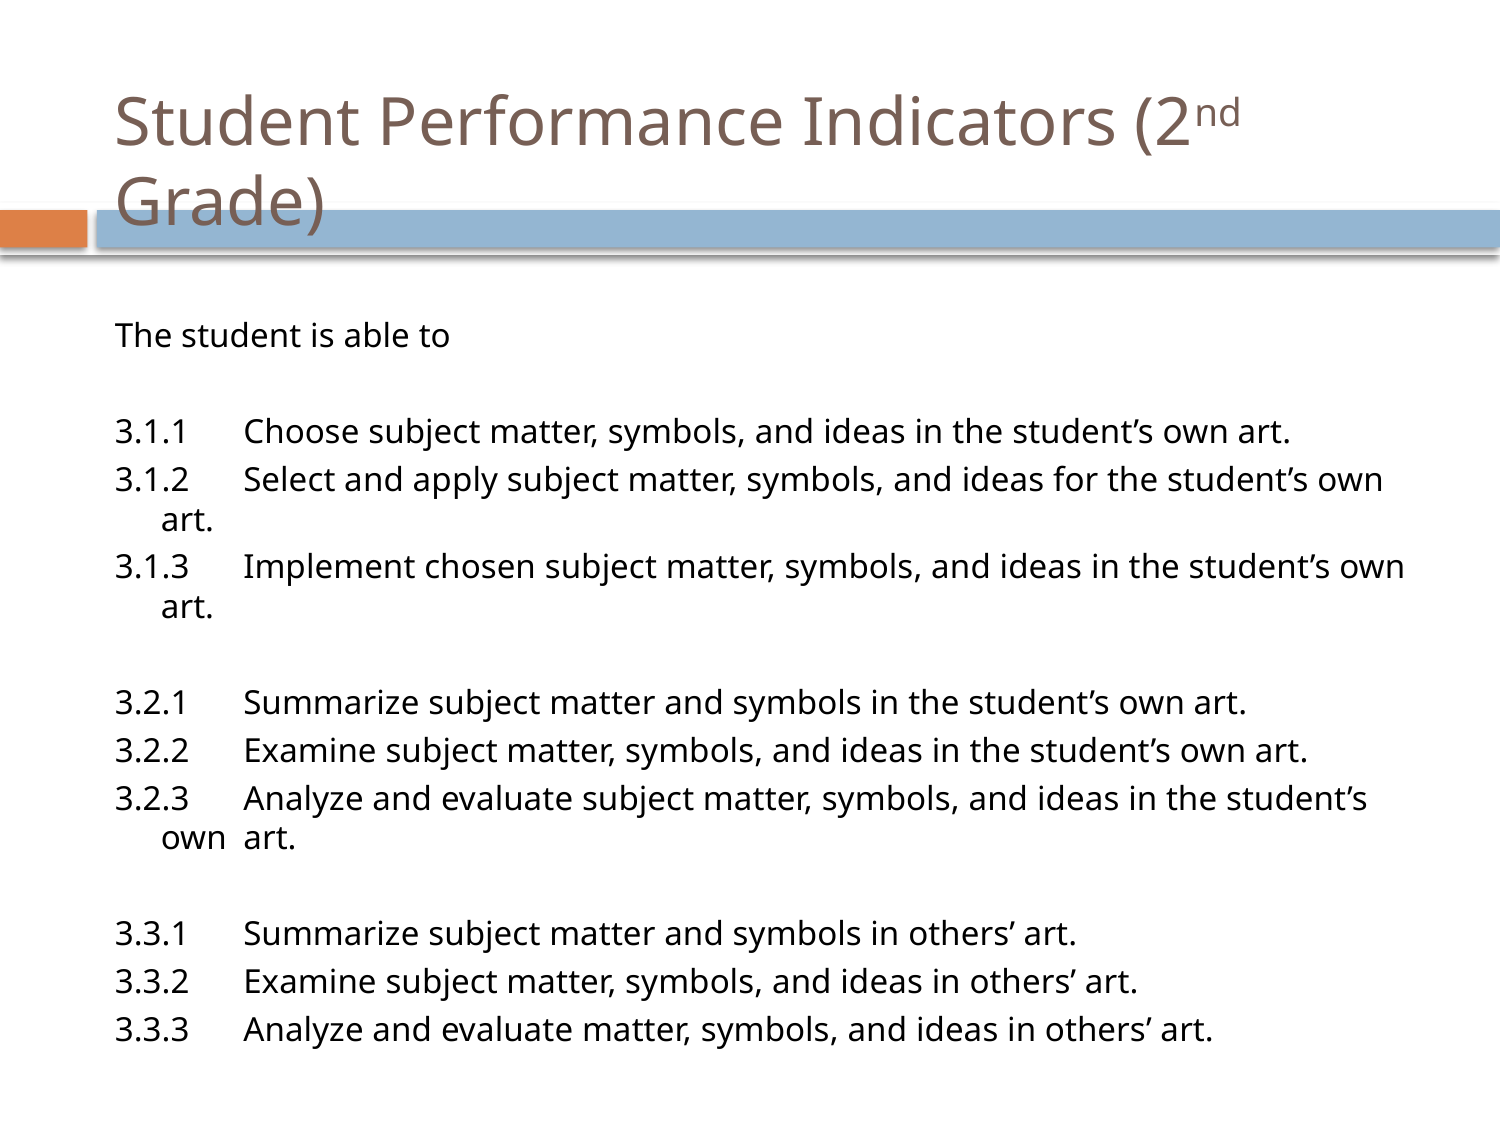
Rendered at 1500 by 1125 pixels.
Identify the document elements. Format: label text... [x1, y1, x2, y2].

title Student Performance Indicators (2nd Grade) [99, 70, 1438, 295]
list The student is able to 3.1.1 Choose subject matter, symbols, and ideas in the student’s own art. 3.1.2 Select and apply subject matter, symbols, and ideas for the student’s own art. 3.1.3 Implement chosen subject matter, symbols, and ideas in the student’s own art. 3.2.1 Summarize subject matter and symbols in the student’s own art. 3.2.2 Examine subject matter, symbols, and ideas in the student’s own art. 3.2.3 Analyze and evaluate subject matter, symbols, and ideas in the student’s own art. 3.3.1 Summarize subject matter and symbols in others’ art. 3.3.2 Examine subject matter, symbols, and ideas in others’ art. 3.3.3 Analyze and evaluate matter, symbols, and ideas in others’ art. [99, 295, 1438, 1056]
